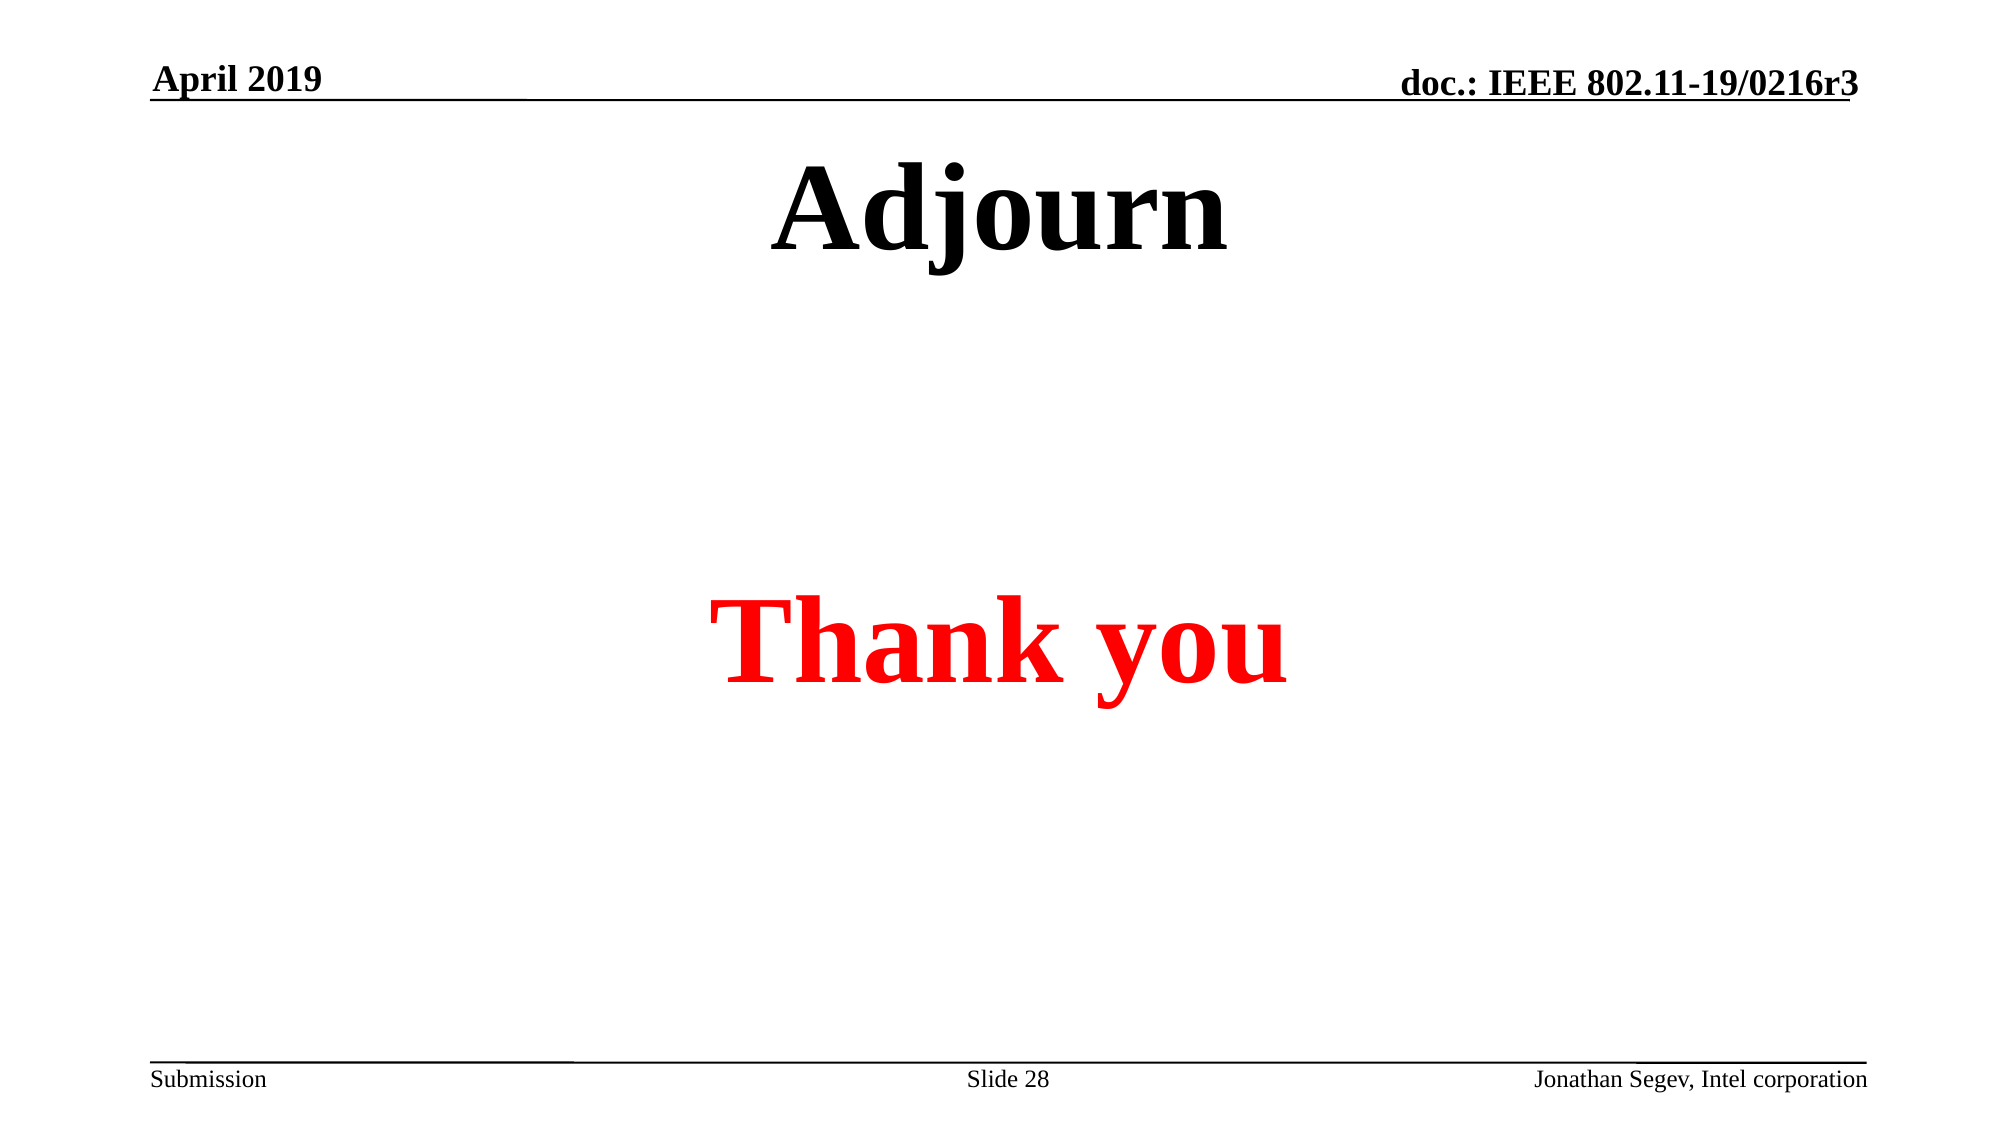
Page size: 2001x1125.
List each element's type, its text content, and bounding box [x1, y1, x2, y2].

footer Jonathan Segev, Intel corporation [1171, 1061, 1869, 1093]
slide_number Slide 28 [950, 1061, 1067, 1123]
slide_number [152, 54, 563, 100]
title Adjourn [149, 112, 1850, 288]
list Thank you [149, 324, 1850, 1000]
